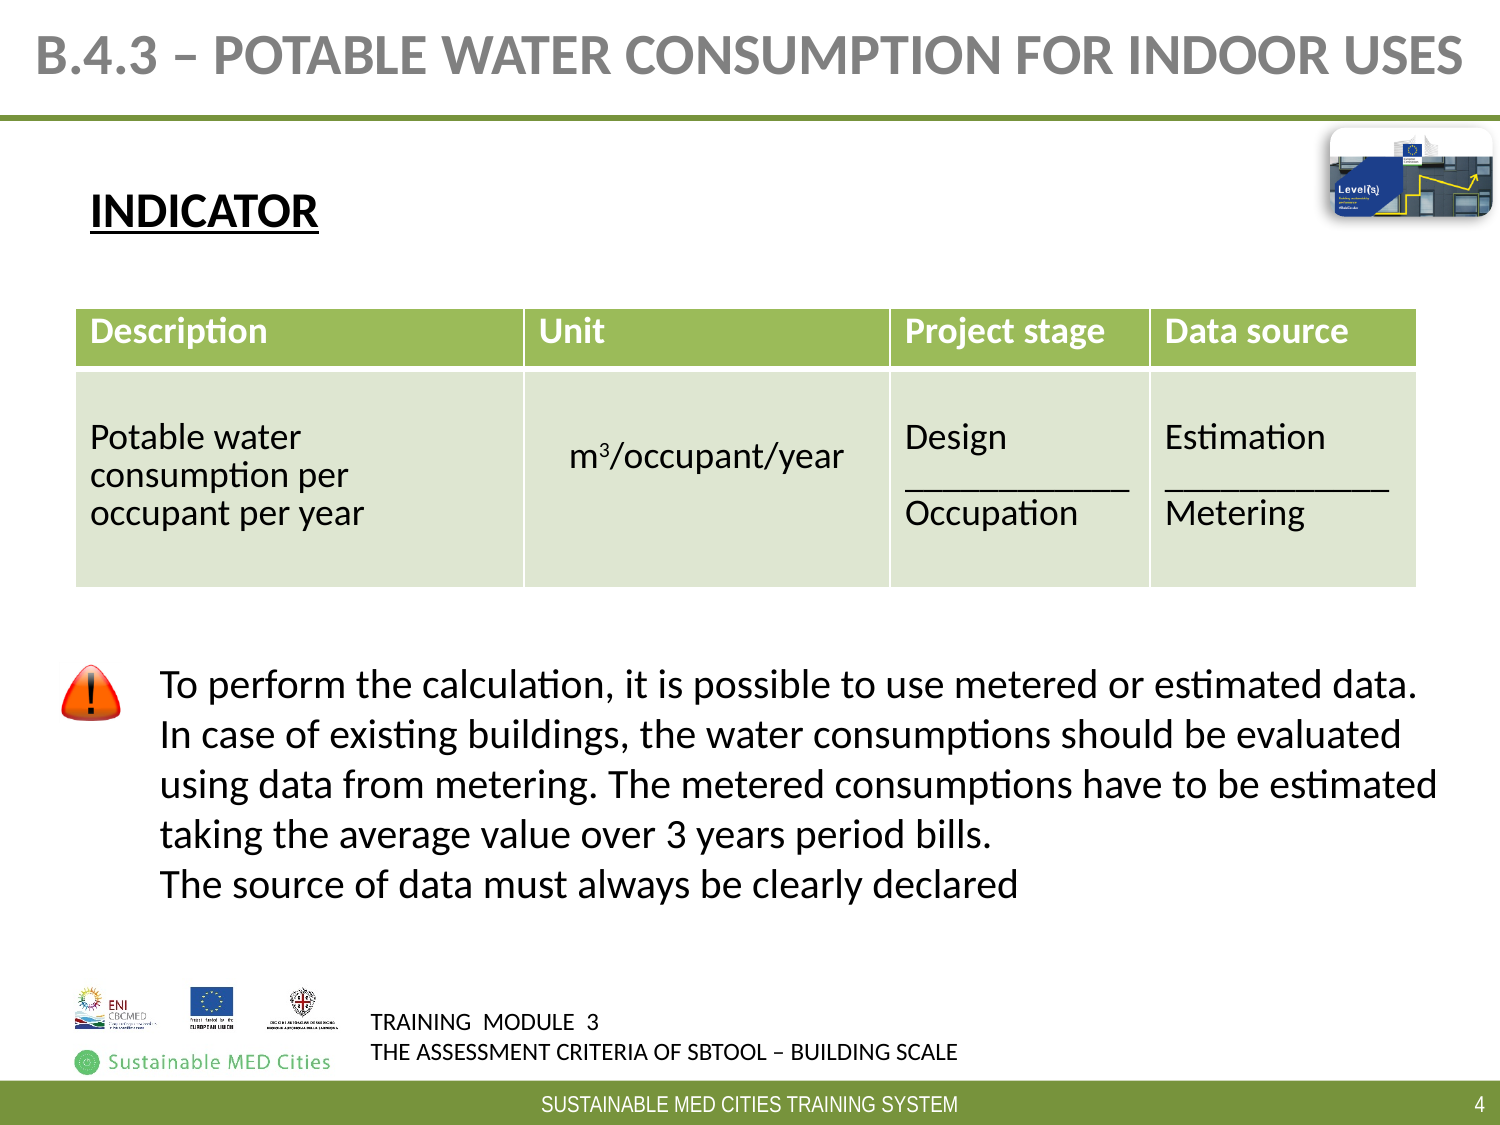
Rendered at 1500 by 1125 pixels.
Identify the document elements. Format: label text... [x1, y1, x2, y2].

table_header Project stage [891, 309, 1149, 366]
picture [62, 978, 356, 1080]
text_box To perform the calculation, it is possible to use metered or estimated data. In case of existing buildings, the water consumptions should be evaluated using data from metering. The metered consumptions have to be estimated taking the average value over 3 years period bills. The source of data must always be clearly declared [144, 649, 1455, 915]
list INDICATOR [75, 170, 1425, 754]
table_cell m3/occupant/year [525, 372, 889, 587]
table_cell Estimation ____________ Metering [1151, 372, 1416, 587]
table_header Data source [1151, 309, 1416, 366]
table_cell Potable water consumption per occupant per year [76, 372, 523, 587]
title B.4.3 – POTABLE WATER CONSUMPTION FOR INDOOR USES [0, 0, 1500, 121]
picture [59, 662, 122, 724]
table_header Description [76, 309, 523, 366]
table_cell Design ____________ Occupation [891, 372, 1149, 587]
picture [1329, 127, 1493, 217]
slide_number 4 [1149, 1081, 1500, 1125]
table_header Unit [525, 309, 889, 366]
